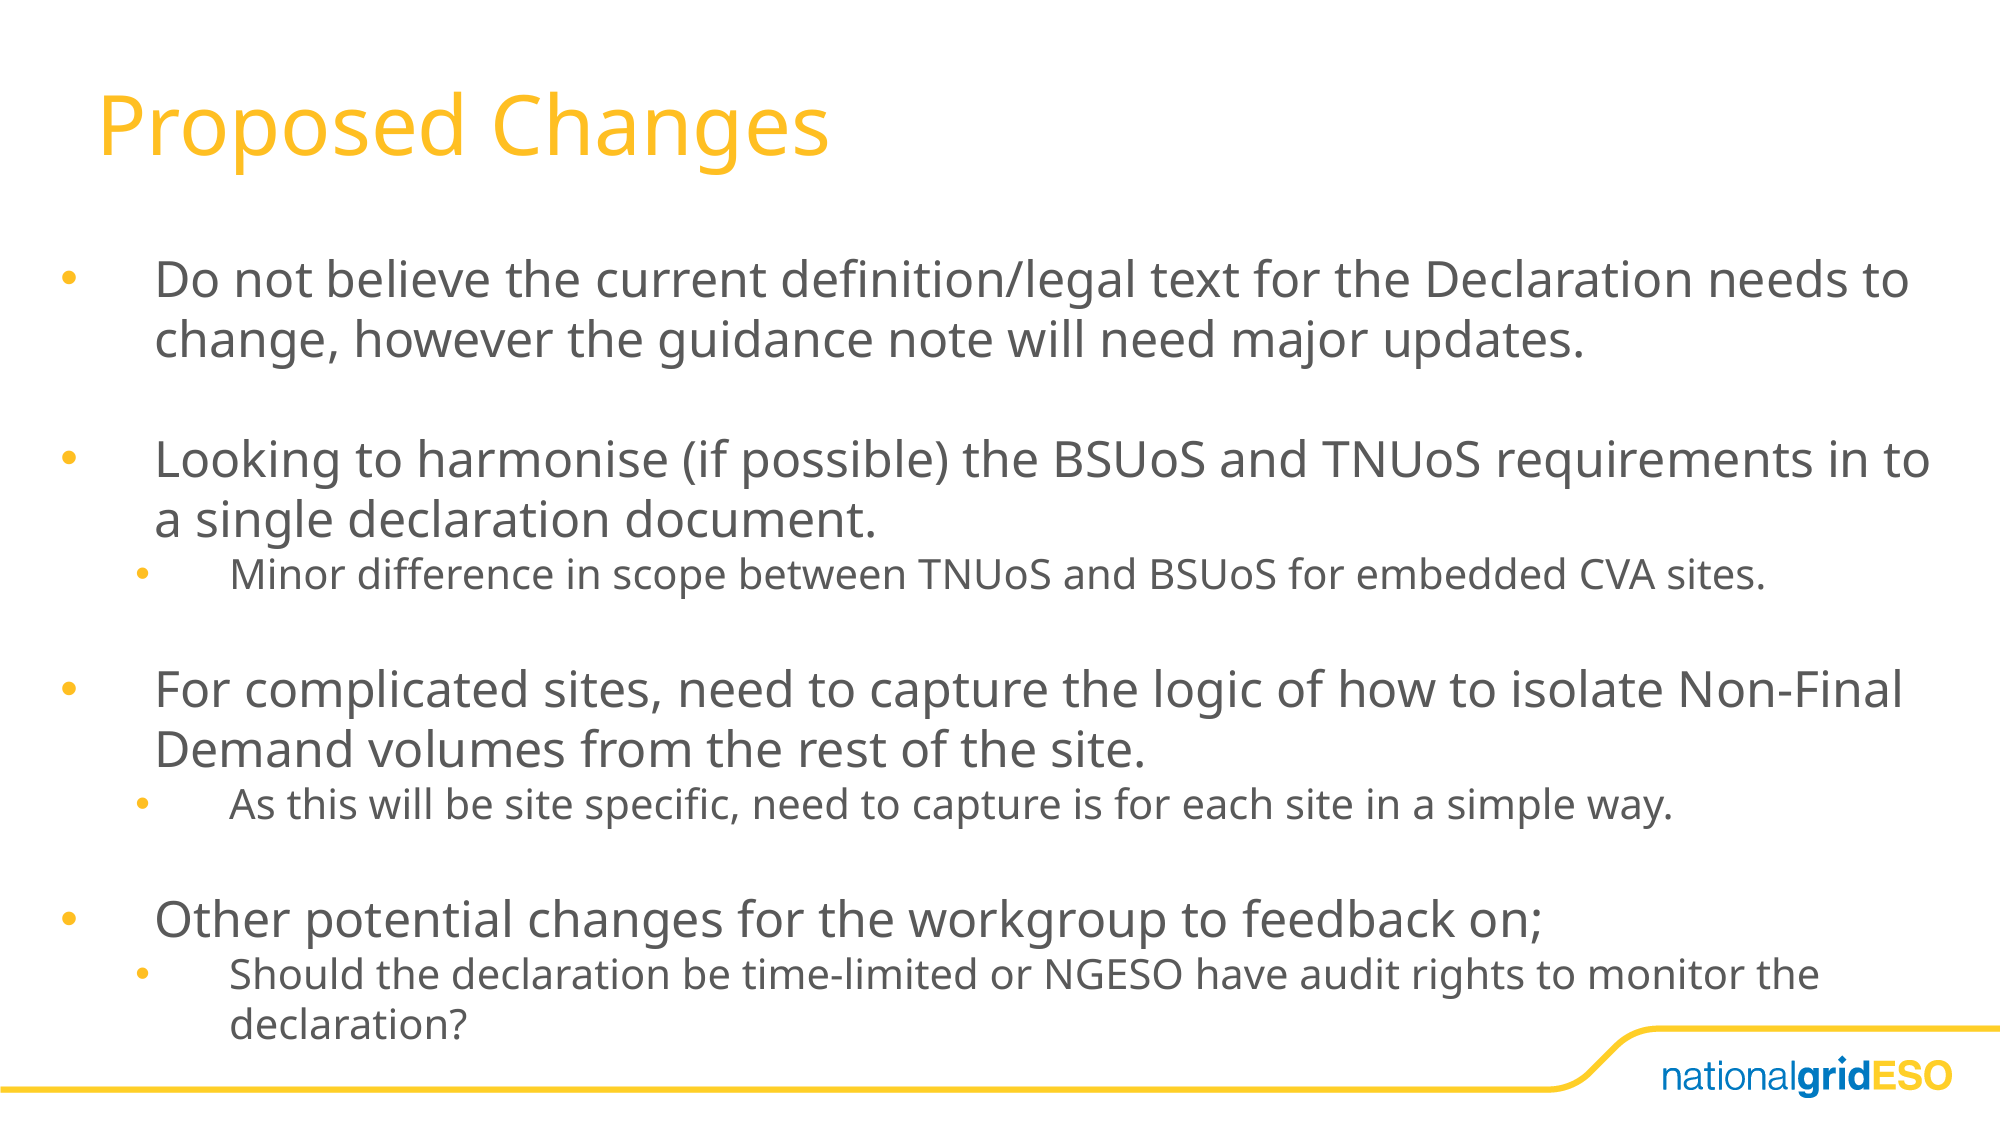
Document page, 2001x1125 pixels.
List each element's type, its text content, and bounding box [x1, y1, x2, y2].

text_box Do not believe the current definition/legal text for the Declaration needs to change, however the guidance note will need major updates. Looking to harmonise (if possible) the BSUoS and TNUoS requirements in to a single declaration document. Minor difference in scope between TNUoS and BSUoS for embedded CVA sites. For complicated sites, need to capture the logic of how to isolate Non-Final Demand volumes from the rest of the site. As this will be site specific, need to capture is for each site in a simple way. Other potential changes for the workgroup to feedback on; Should the declaration be time-limited or NGESO have audit rights to monitor the declaration? [45, 180, 1973, 1116]
picture [0, 1024, 2000, 1125]
title Proposed Changes [81, 75, 1905, 180]
